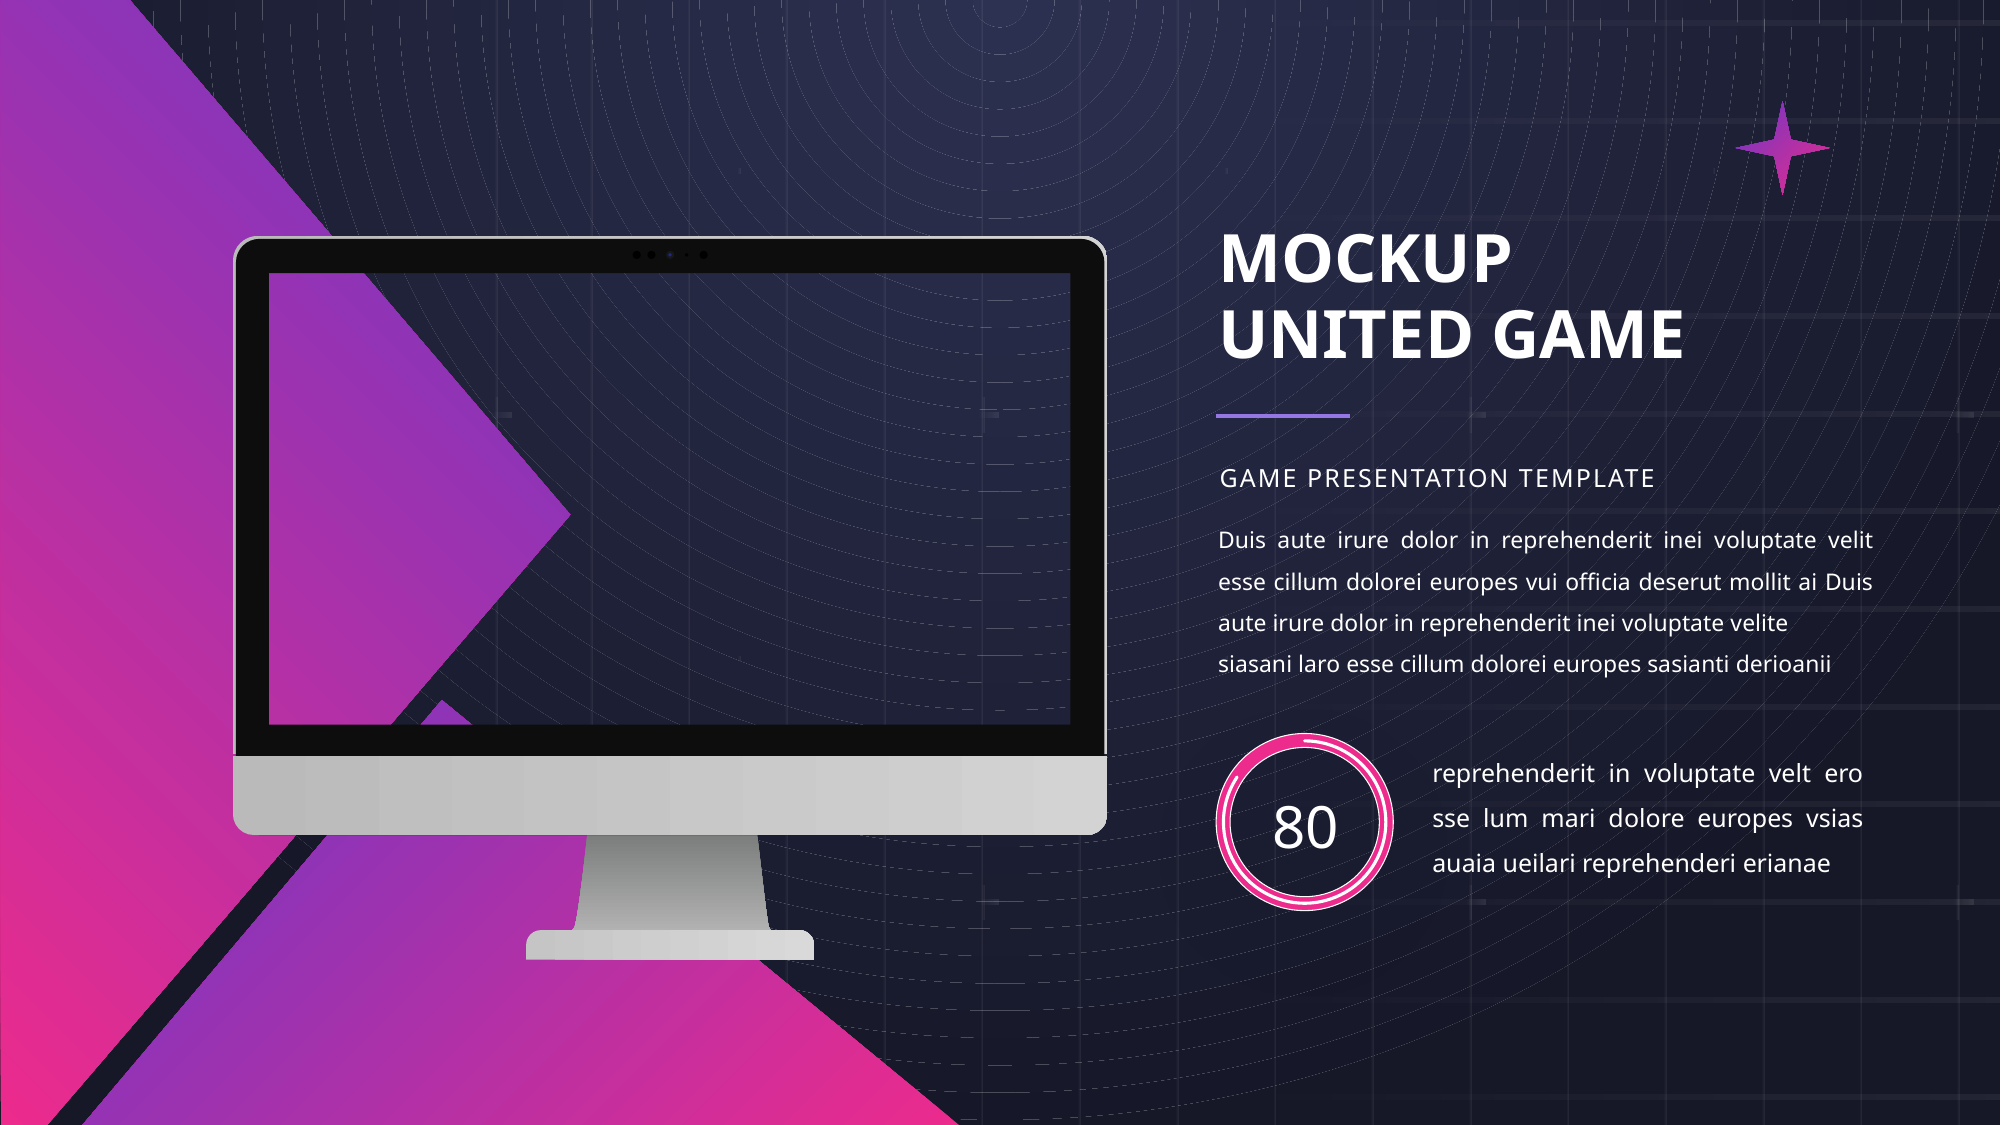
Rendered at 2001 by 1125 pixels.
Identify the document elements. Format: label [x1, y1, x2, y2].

text_box [1203, 214, 1889, 911]
text_box [1735, 100, 1830, 196]
text_box [0, 0, 962, 1125]
text_box [232, 235, 1108, 960]
